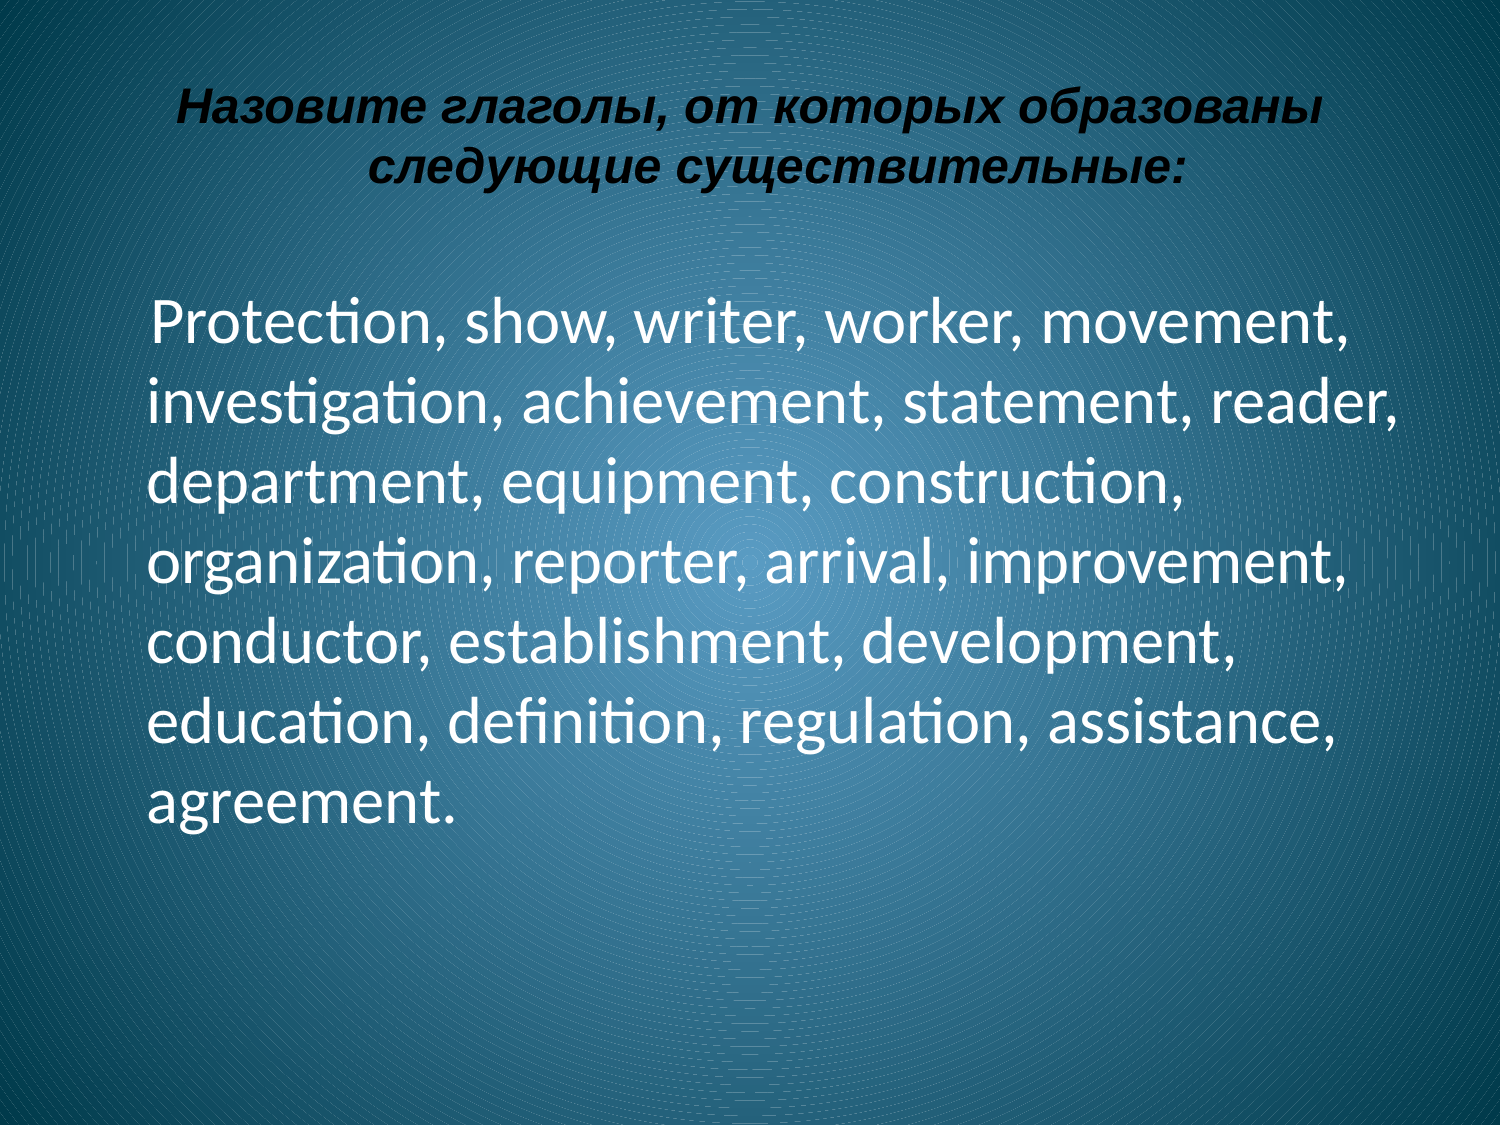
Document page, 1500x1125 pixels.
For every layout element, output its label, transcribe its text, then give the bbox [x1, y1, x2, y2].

list Назовите глаголы, от которых образованы следующие существительные: Protection, show, writer, worker, movement, investigation, achievement, statement, reader, department, equipment, construction, organization, reporter, arrival, improvement, conductor, establishment, development, education, definition, regulation, assistance, agreement. [74, 66, 1426, 1006]
